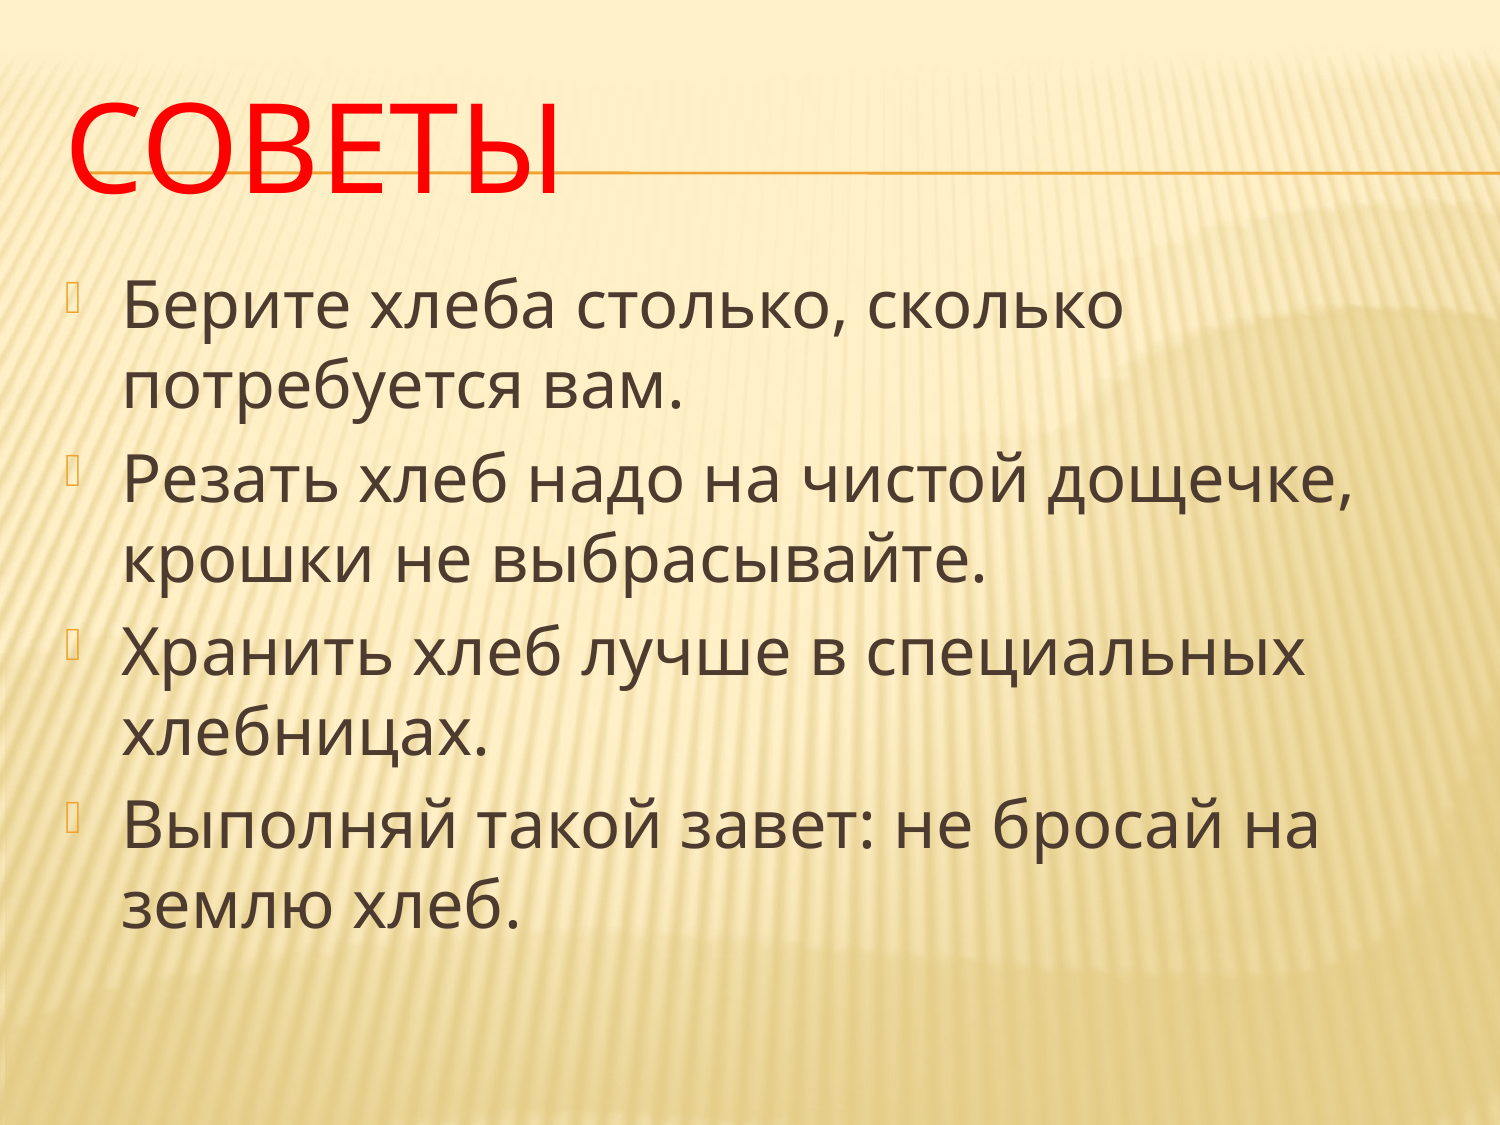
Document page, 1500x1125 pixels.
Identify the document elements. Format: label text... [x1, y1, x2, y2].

list Берите хлеба столько, сколько потребуется вам. Резать хлеб надо на чистой дощечке, крошки не выбрасывайте. Хранить хлеб лучше в специальных хлебницах. Выполняй такой завет: не бросай на землю хлеб. [50, 254, 1475, 998]
title Советы [50, 75, 1475, 213]
